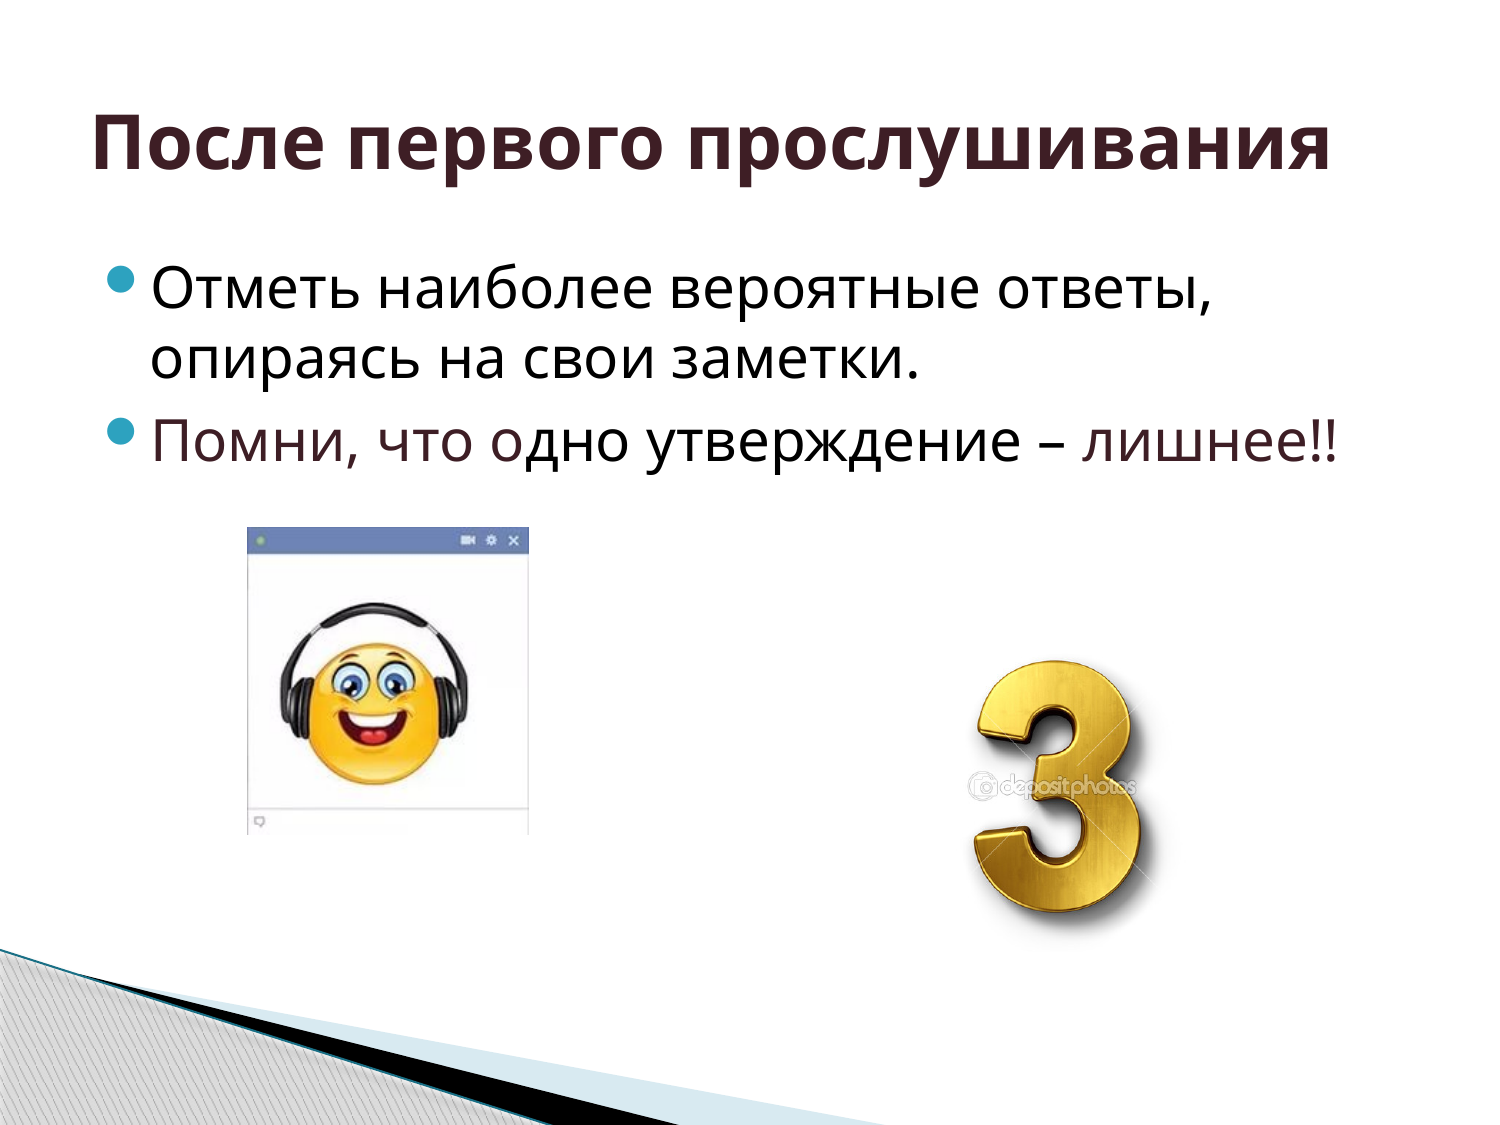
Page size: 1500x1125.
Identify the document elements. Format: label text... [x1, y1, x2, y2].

picture [247, 526, 530, 835]
picture [891, 621, 1222, 952]
title После первого прослушивания [75, 45, 1425, 233]
list Отметь наиболее вероятные ответы, опираясь на свои заметки. Помни, что одно утверждение – лишнее!! [75, 243, 1425, 986]
